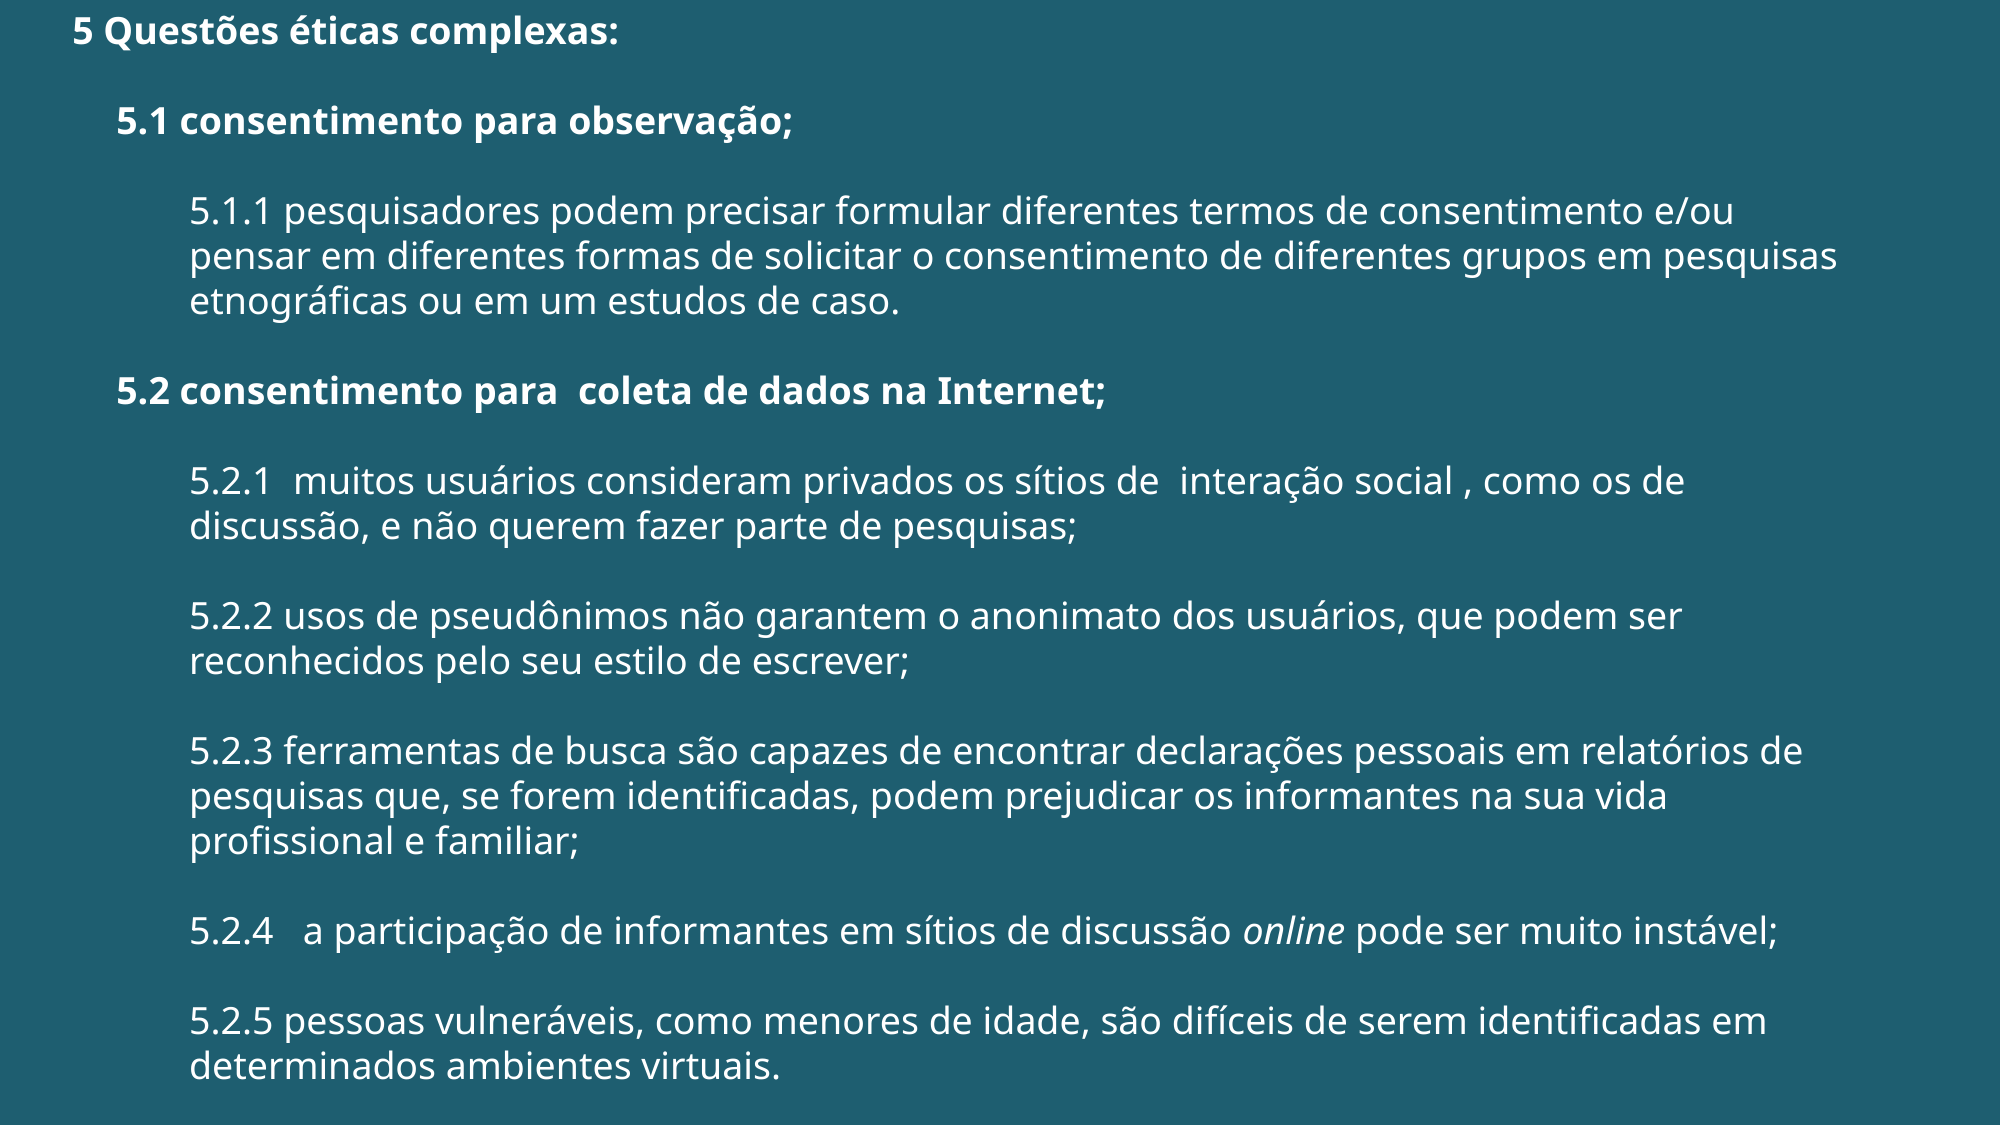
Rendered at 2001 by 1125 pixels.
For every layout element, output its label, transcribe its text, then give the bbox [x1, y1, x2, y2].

text_box 5 Questões éticas complexas: 5.1 consentimento para observação; 5.1.1 pesquisadores podem precisar formular diferentes termos de consentimento e/ou pensar em diferentes formas de solicitar o consentimento de diferentes grupos em pesquisas etnográficas ou em um estudos de caso. 5.2 consentimento para coleta de dados na Internet; 5.2.1 muitos usuários consideram privados os sítios de interação social , como os de discussão, e não querem fazer parte de pesquisas; 5.2.2 usos de pseudônimos não garantem o anonimato dos usuários, que podem ser reconhecidos pelo seu estilo de escrever; 5.2.3 ferramentas de busca são capazes de encontrar declarações pessoais em relatórios de pesquisas que, se forem identificadas, podem prejudicar os informantes na sua vida profissional e familiar; 5.2.4 a participação de informantes em sítios de discussão online pode ser muito instável; 5.2.5 pessoas vulneráveis, como menores de idade, são difíceis de serem identificadas em determinados ambientes virtuais. [57, 0, 1881, 1125]
